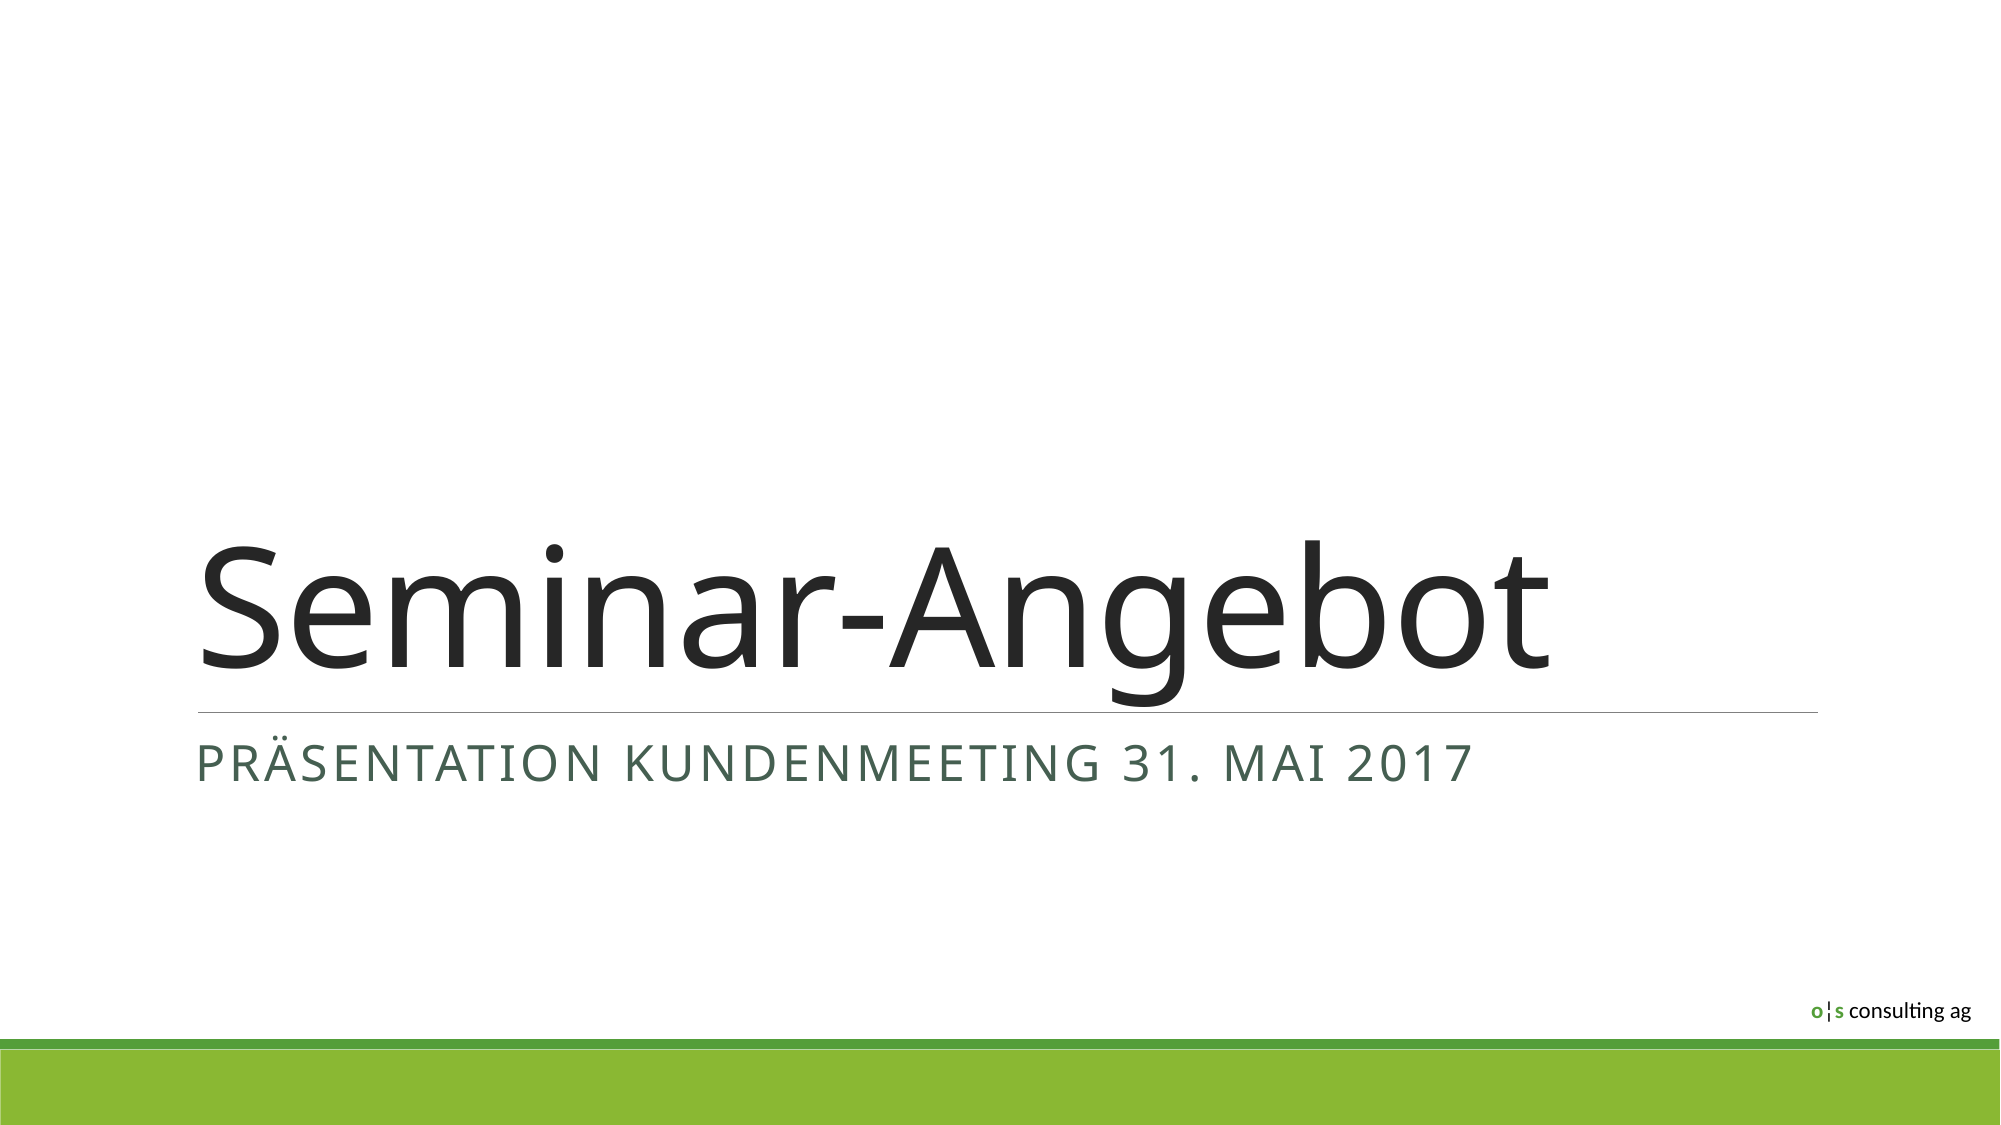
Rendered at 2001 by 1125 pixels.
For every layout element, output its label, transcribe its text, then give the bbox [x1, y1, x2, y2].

title Seminar-Angebot [180, 124, 1830, 710]
subtitle Präsentation Kundenmeeting 31. Mai 2017 [180, 730, 1831, 919]
